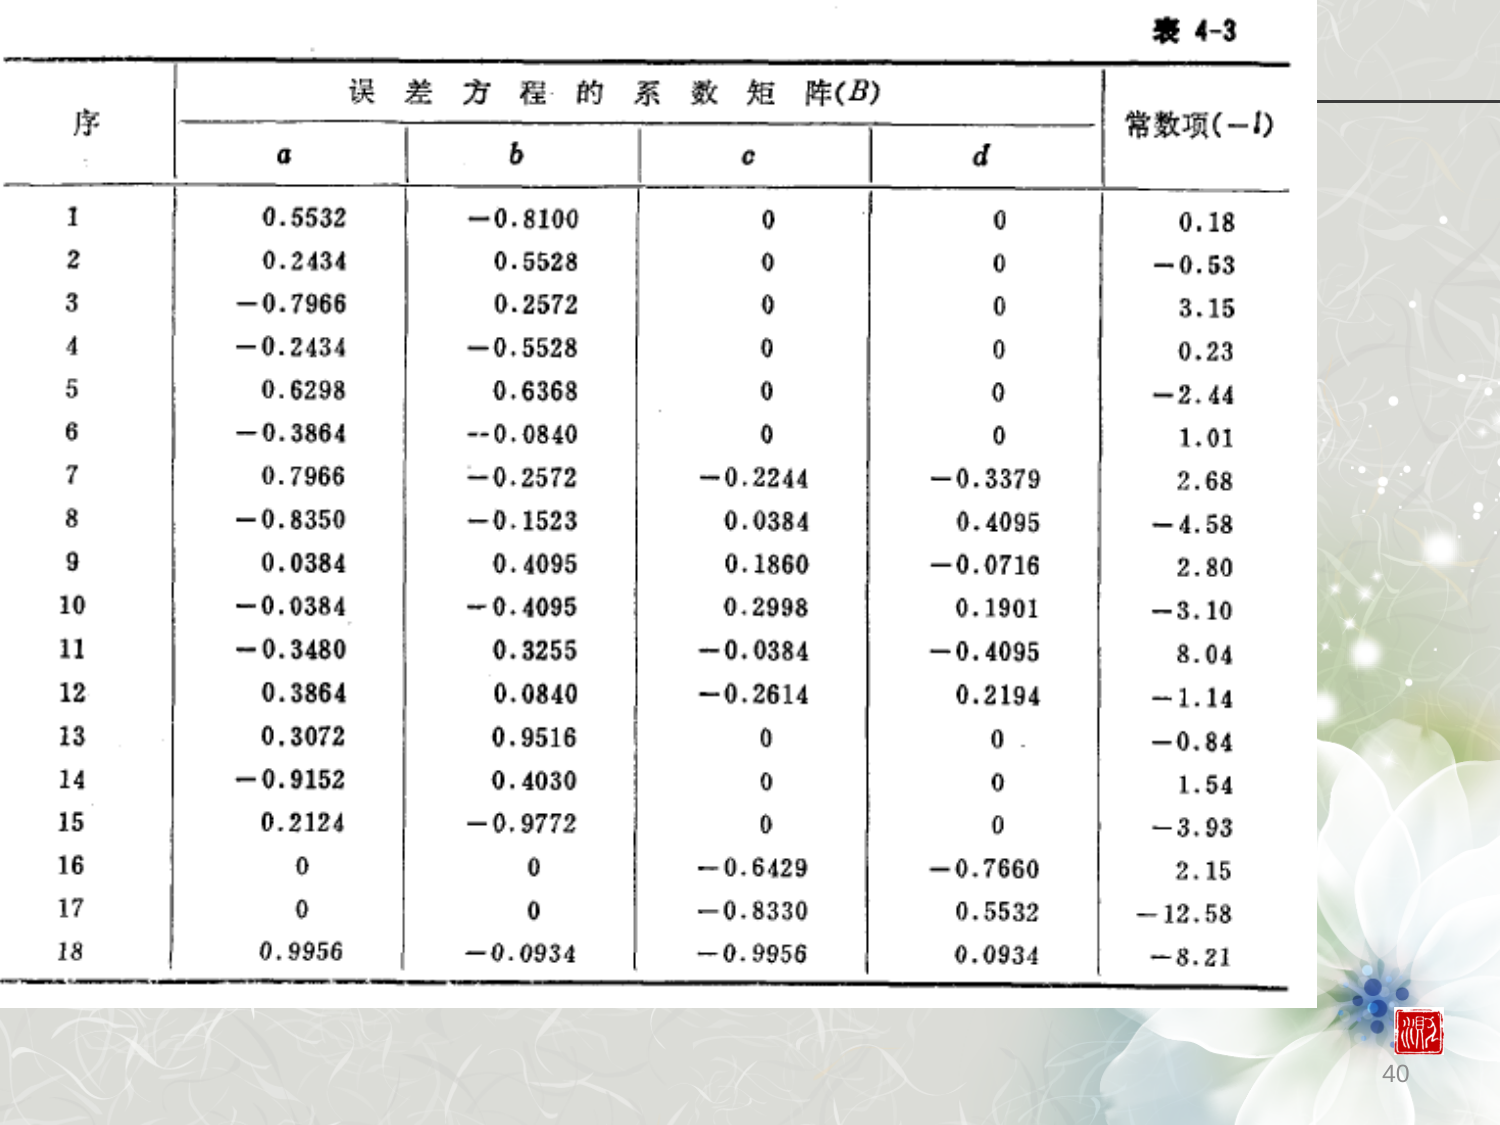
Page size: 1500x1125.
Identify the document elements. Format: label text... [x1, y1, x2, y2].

picture [0, 0, 1500, 1125]
slide_number 40 [1074, 1042, 1425, 1103]
